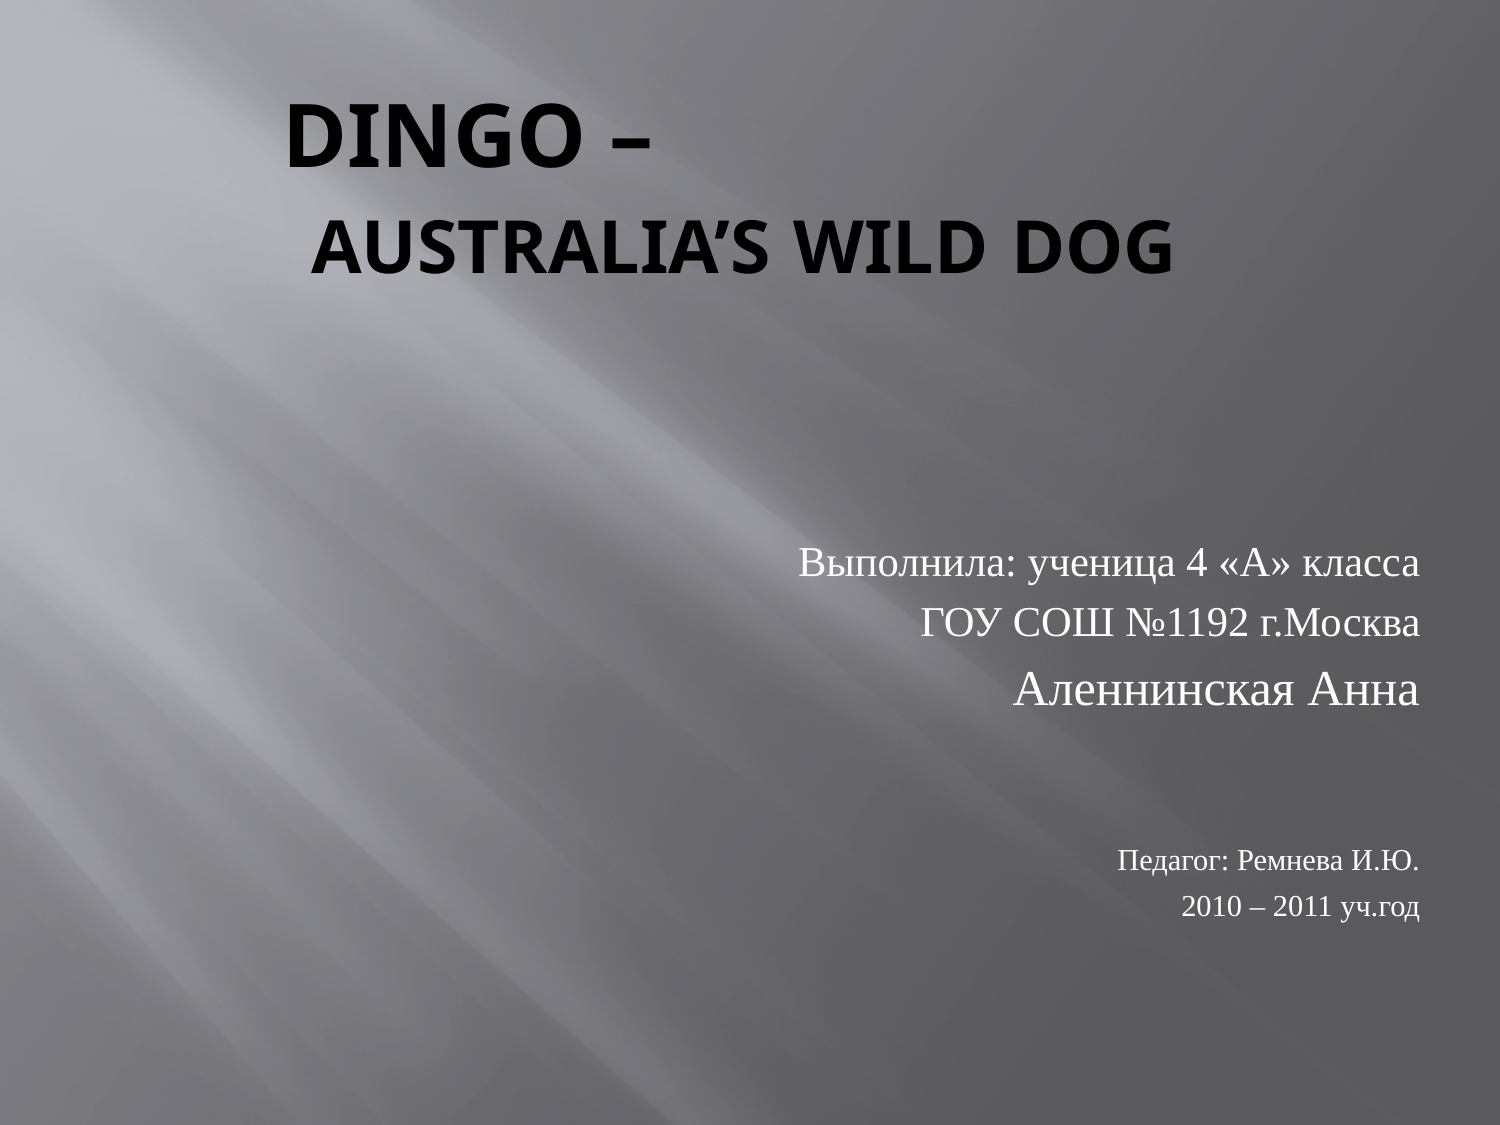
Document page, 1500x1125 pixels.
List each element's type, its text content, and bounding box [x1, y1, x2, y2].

subtitle Выполнила: ученица 4 «А» класса ГОУ СОШ №1192 г.Москва Аленнинская Анна Педагог: Ремнева И.Ю. 2010 – 2011 уч.год [419, 527, 1436, 1047]
title DINGO – Australia’s Wild dog [69, 78, 1420, 291]
